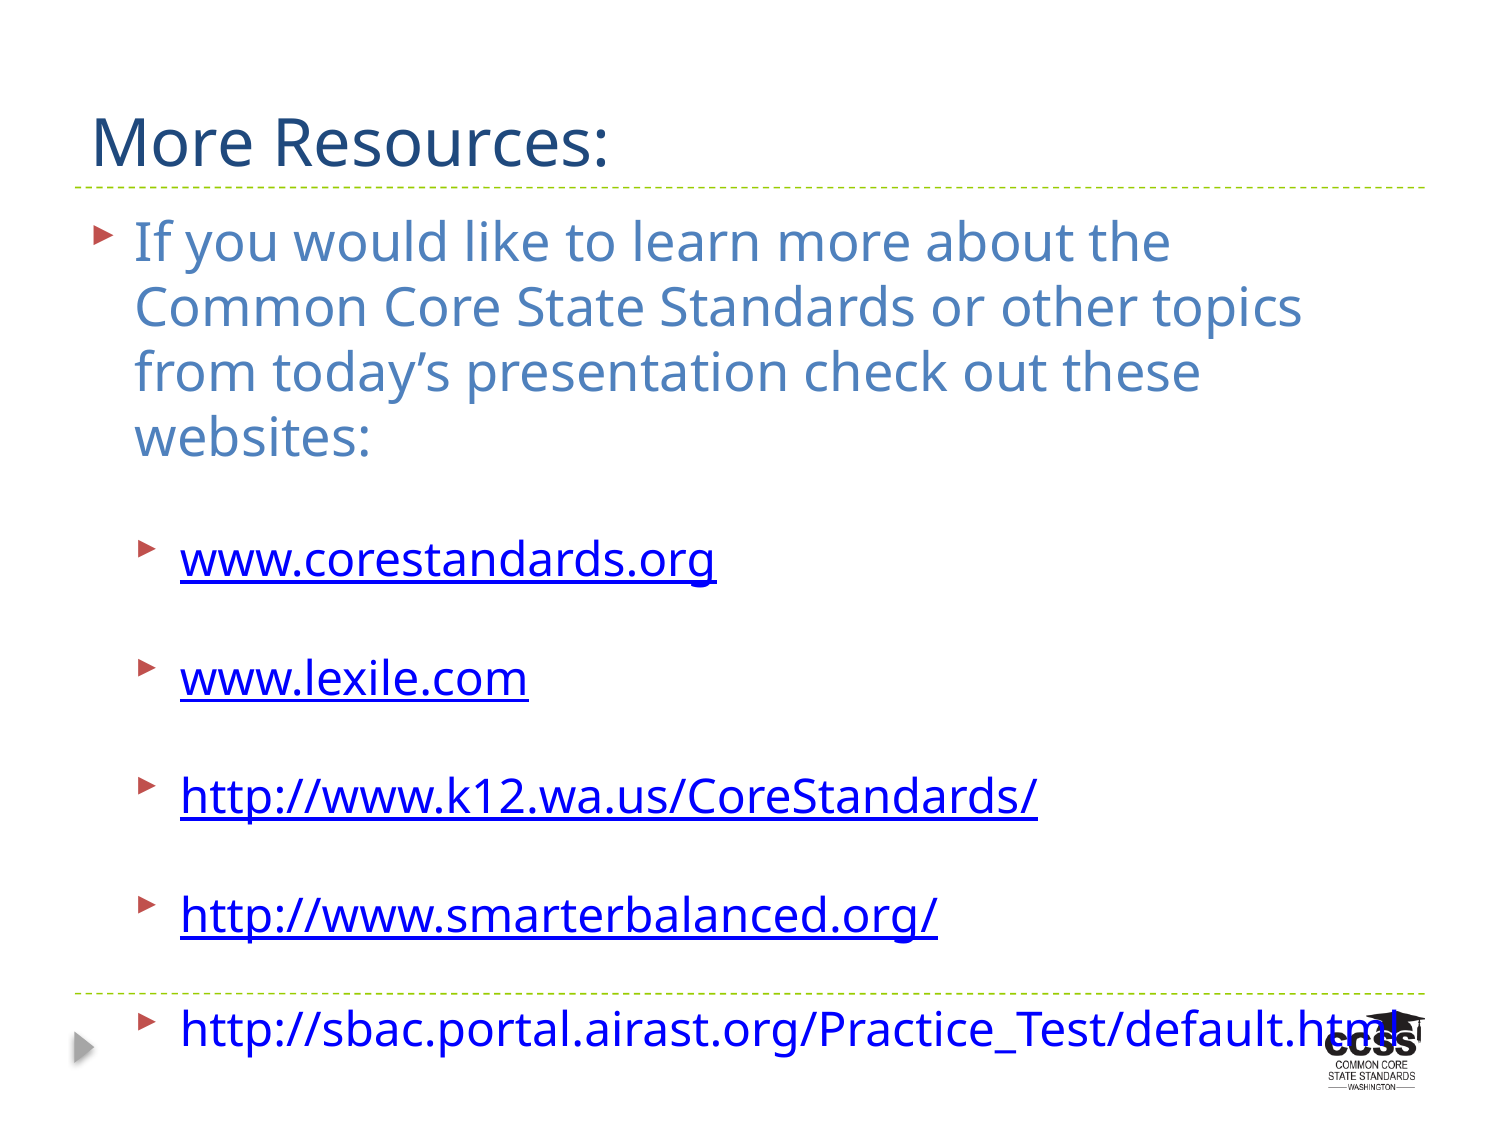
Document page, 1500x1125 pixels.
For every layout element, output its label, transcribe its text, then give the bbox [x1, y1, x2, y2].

picture [1325, 1011, 1425, 1090]
title More Resources: [75, 24, 1425, 188]
text_box If you would like to learn more about the Common Core State Standards or other topics from today’s presentation check out these websites: www.corestandards.org www.lexile.com http://www.k12.wa.us/CoreStandards/ http://www.smarterbalanced.org/ http://sbac.portal.airast.org/Practice_Test/default.html [74, 199, 1425, 1010]
